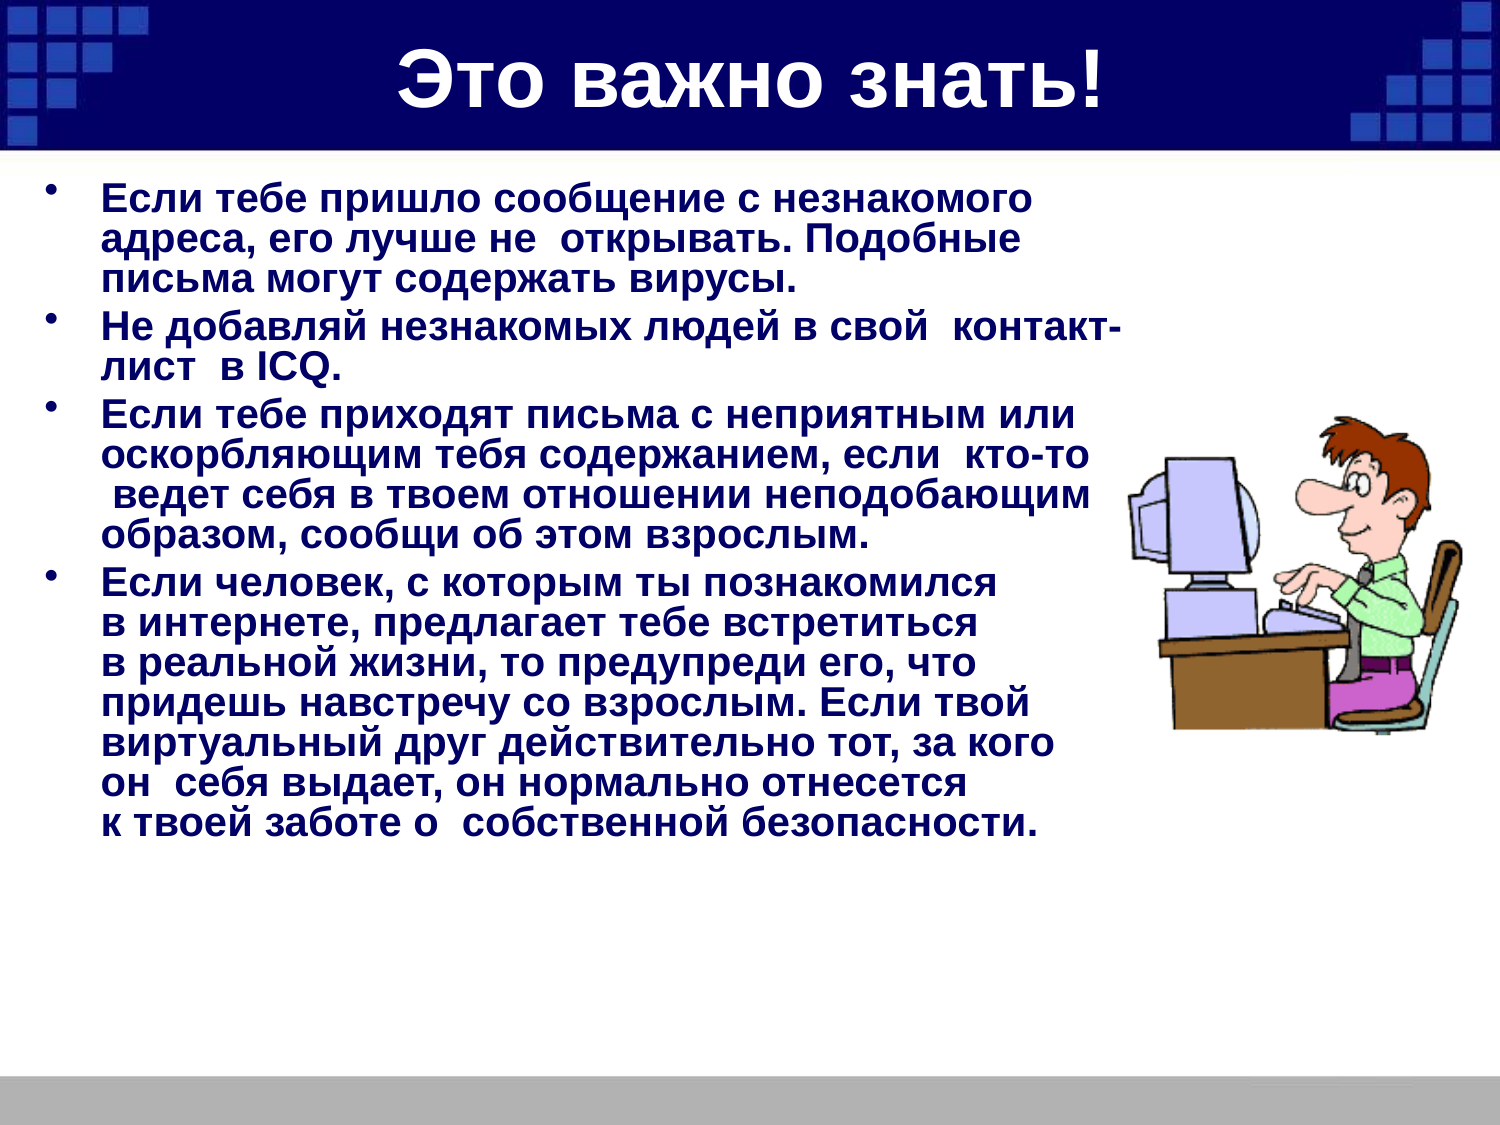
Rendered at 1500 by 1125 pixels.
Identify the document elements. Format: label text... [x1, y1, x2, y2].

list Если тебе пришло сообщение с незнакомого адреса, его лучше не открывать. Подобные письма могут содержать вирусы. Не добавляй незнакомых людей в свой контакт-лист в ICQ. Если тебе приходят письма с неприятным или оскорбляющим тебя содержанием, если кто-то ведет себя в твоем отношении неподобающим образом, сообщи об этом взрослым. Если человек, с которым ты познакомился в интернете, предлагает тебе встретиться в реальной жизни, то предупреди его, что придешь навстречу со взрослым. Если твой виртуальный друг действительно тот, за кого он себя выдает, он нормально отнесется к твоей заботе о собственной безопасности. [29, 172, 1141, 1048]
picture [0, 0, 1500, 1125]
title Это важно знать! [76, 0, 1428, 150]
